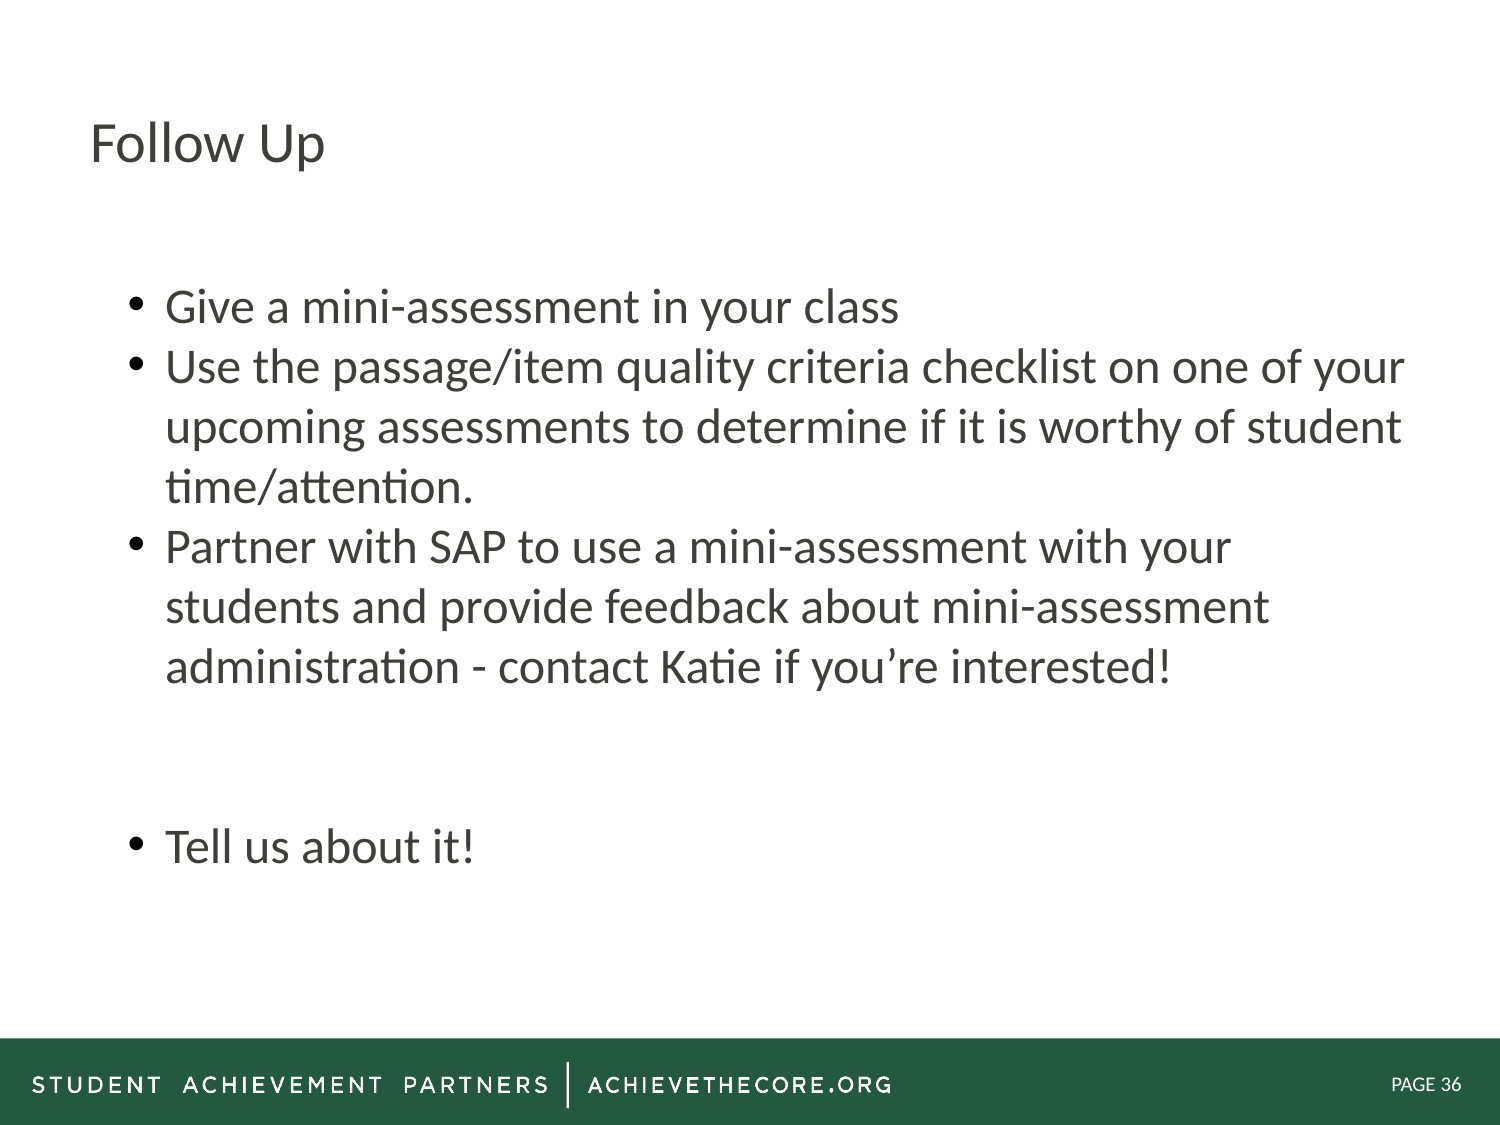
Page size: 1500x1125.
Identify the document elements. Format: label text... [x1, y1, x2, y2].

title Follow Up [75, 45, 1425, 233]
picture [12, 1055, 911, 1112]
list Give a mini-assessment in your class Use the passage/item quality criteria checklist on one of your upcoming assessments to determine if it is worthy of student time/attention. Partner with SAP to use a mini-assessment with your students and provide feedback about mini-assessment administration - contact Katie if you’re interested! Tell us about it! [75, 258, 1425, 1002]
